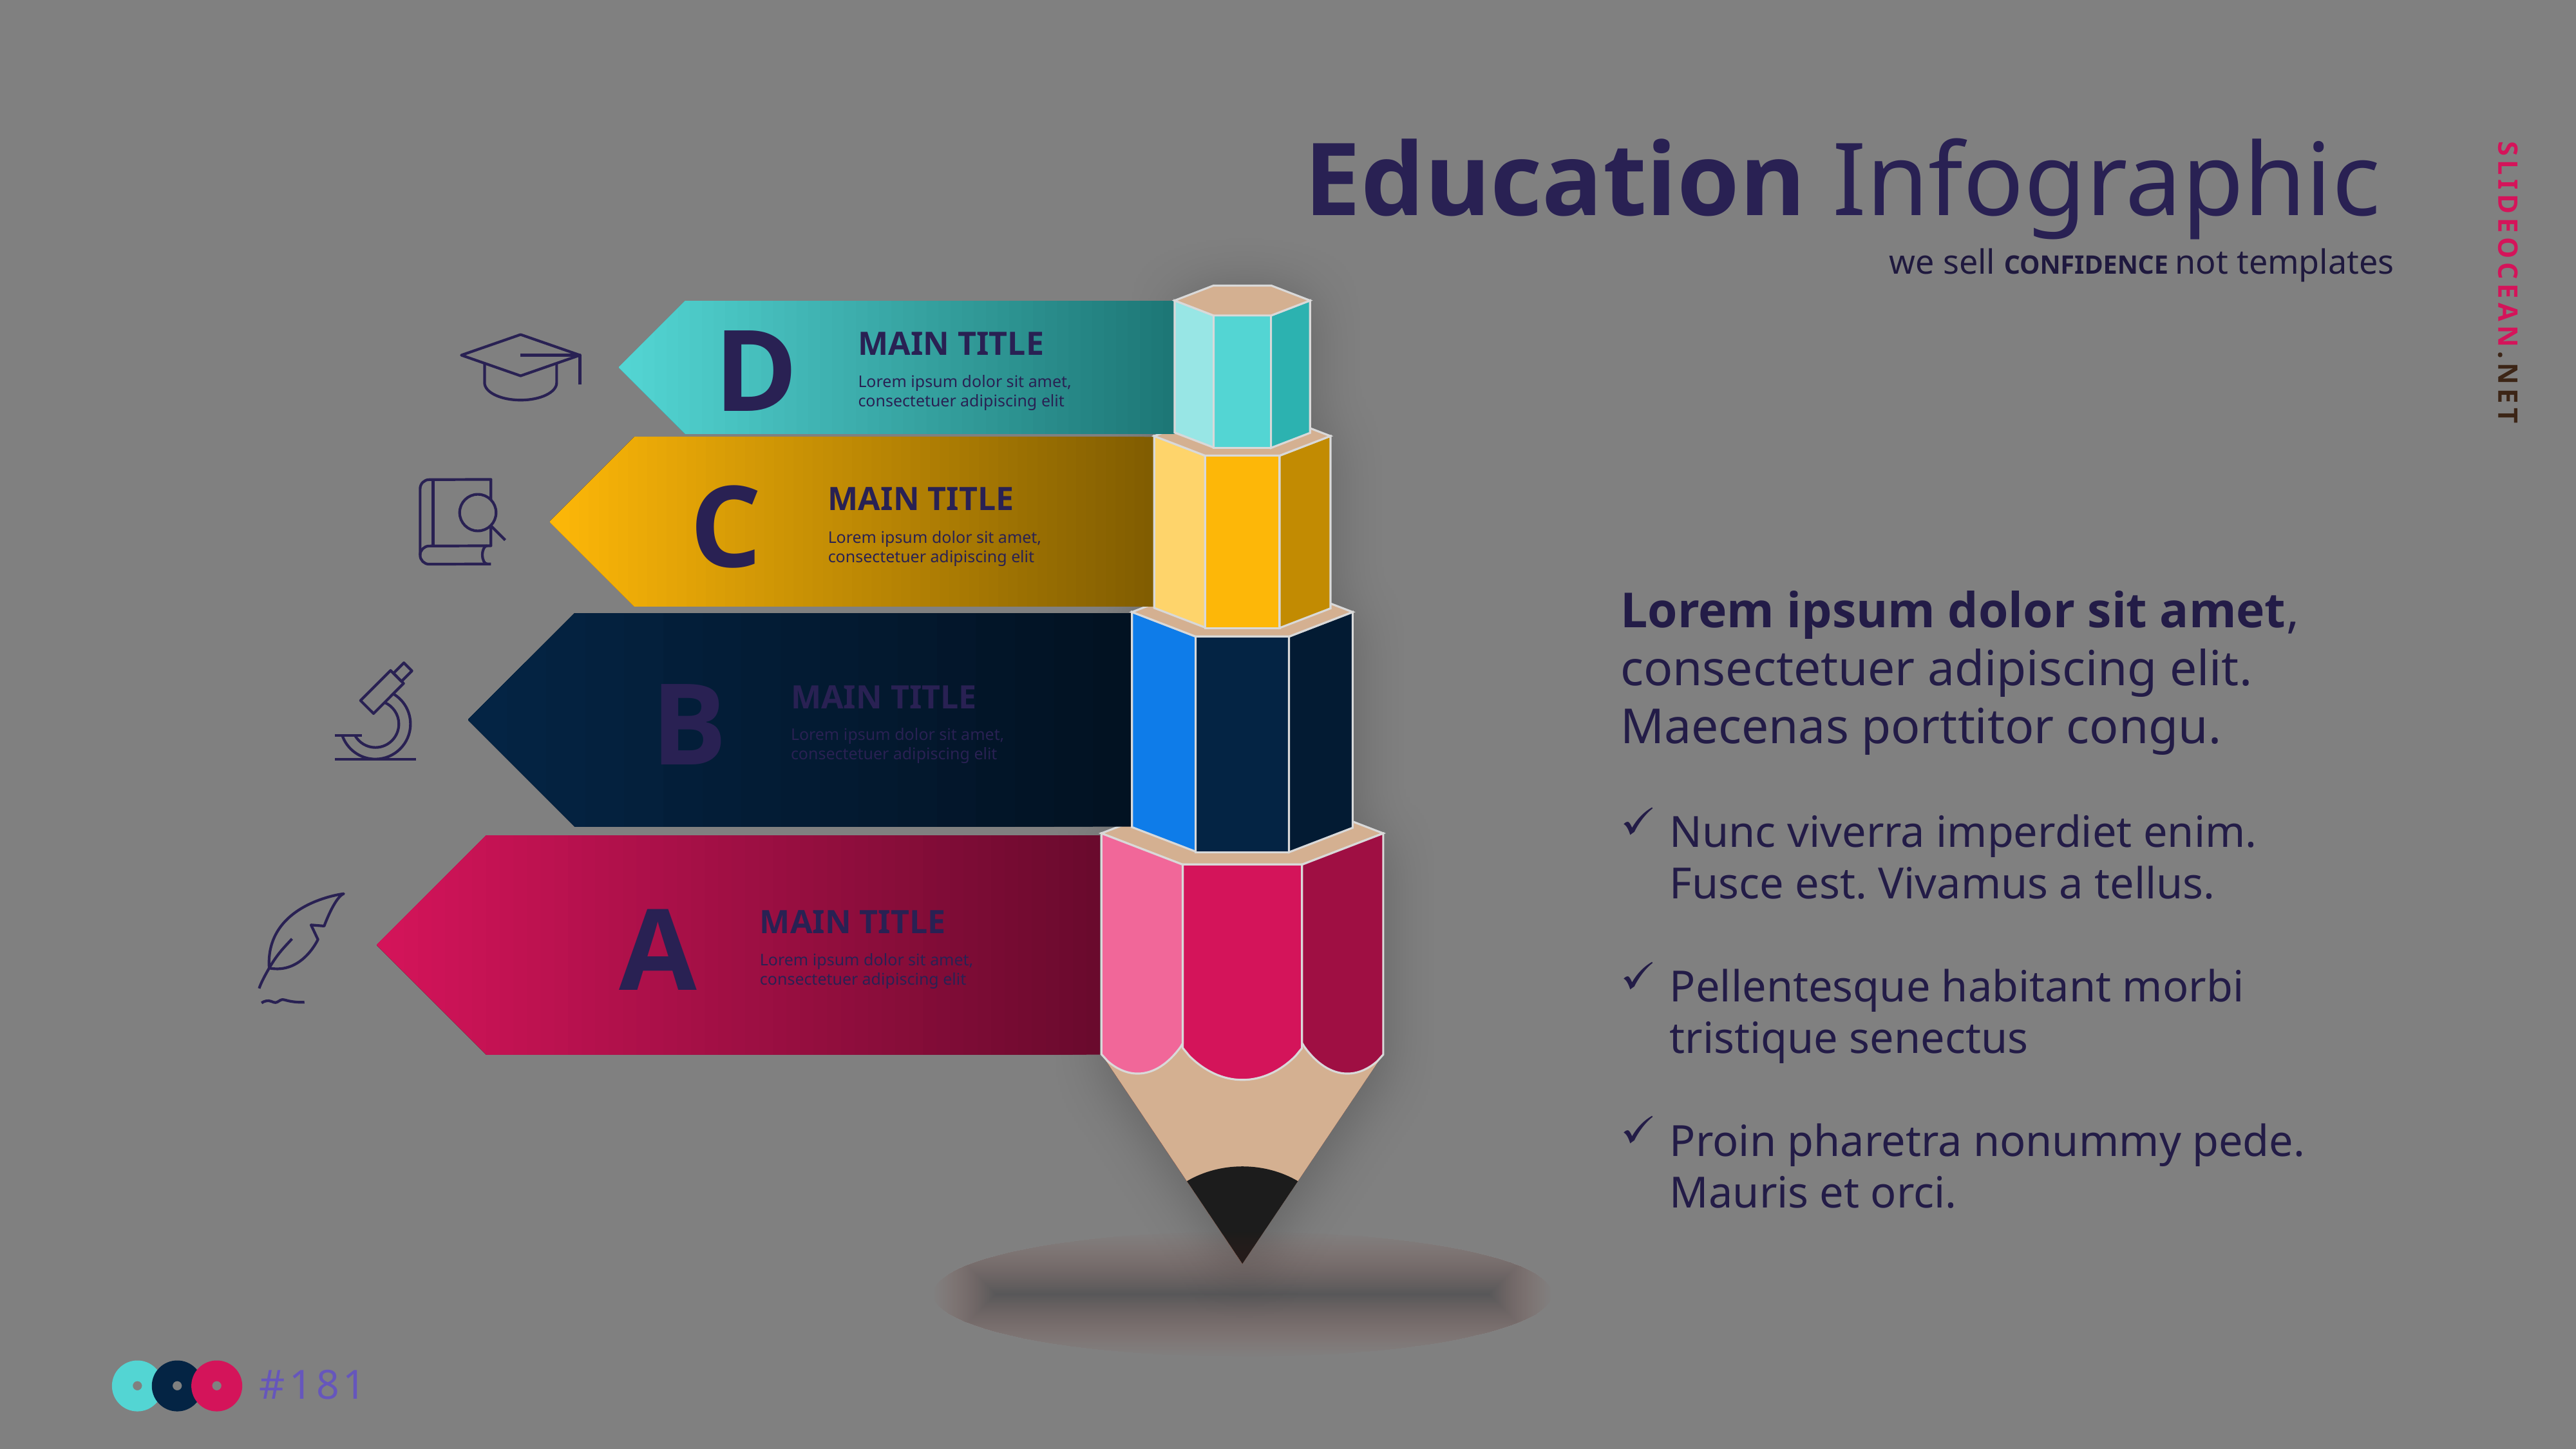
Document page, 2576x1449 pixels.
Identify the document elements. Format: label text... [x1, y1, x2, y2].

text_box Lorem ipsum dolor sit amet, consectetuer adipiscing elit. Maecenas porttitor congu. Nunc viverra imperdiet enim. Fusce est. Vivamus a tellus. Pellentesque habitant morbi tristique senectus Proin pharetra nonummy pede. Mauris et orci. [1611, 574, 2332, 1222]
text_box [1174, 285, 1311, 449]
text_box [259, 893, 344, 989]
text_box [781, 670, 1048, 769]
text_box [1153, 416, 1331, 629]
text_box [461, 334, 580, 401]
text_box #181 [259, 1359, 405, 1408]
text_box D [680, 294, 833, 439]
text_box A [582, 872, 734, 1018]
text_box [1132, 587, 1353, 853]
text_box [375, 834, 1101, 1056]
text_box [334, 663, 417, 759]
text_box [420, 479, 506, 565]
text_box [617, 305, 680, 430]
text_box [466, 612, 1131, 828]
text_box [931, 1236, 1553, 1358]
text_box B [612, 647, 766, 793]
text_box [1101, 802, 1384, 1264]
text_box [833, 299, 1173, 435]
text_box [548, 435, 1153, 608]
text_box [848, 317, 1115, 416]
text_box [261, 999, 305, 1003]
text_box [750, 895, 1018, 994]
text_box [818, 473, 1086, 572]
text_box C [650, 450, 802, 594]
text_box we sell CONFIDENCE not templates [1879, 235, 2404, 285]
text_box Education Infographic [1294, 110, 2390, 241]
